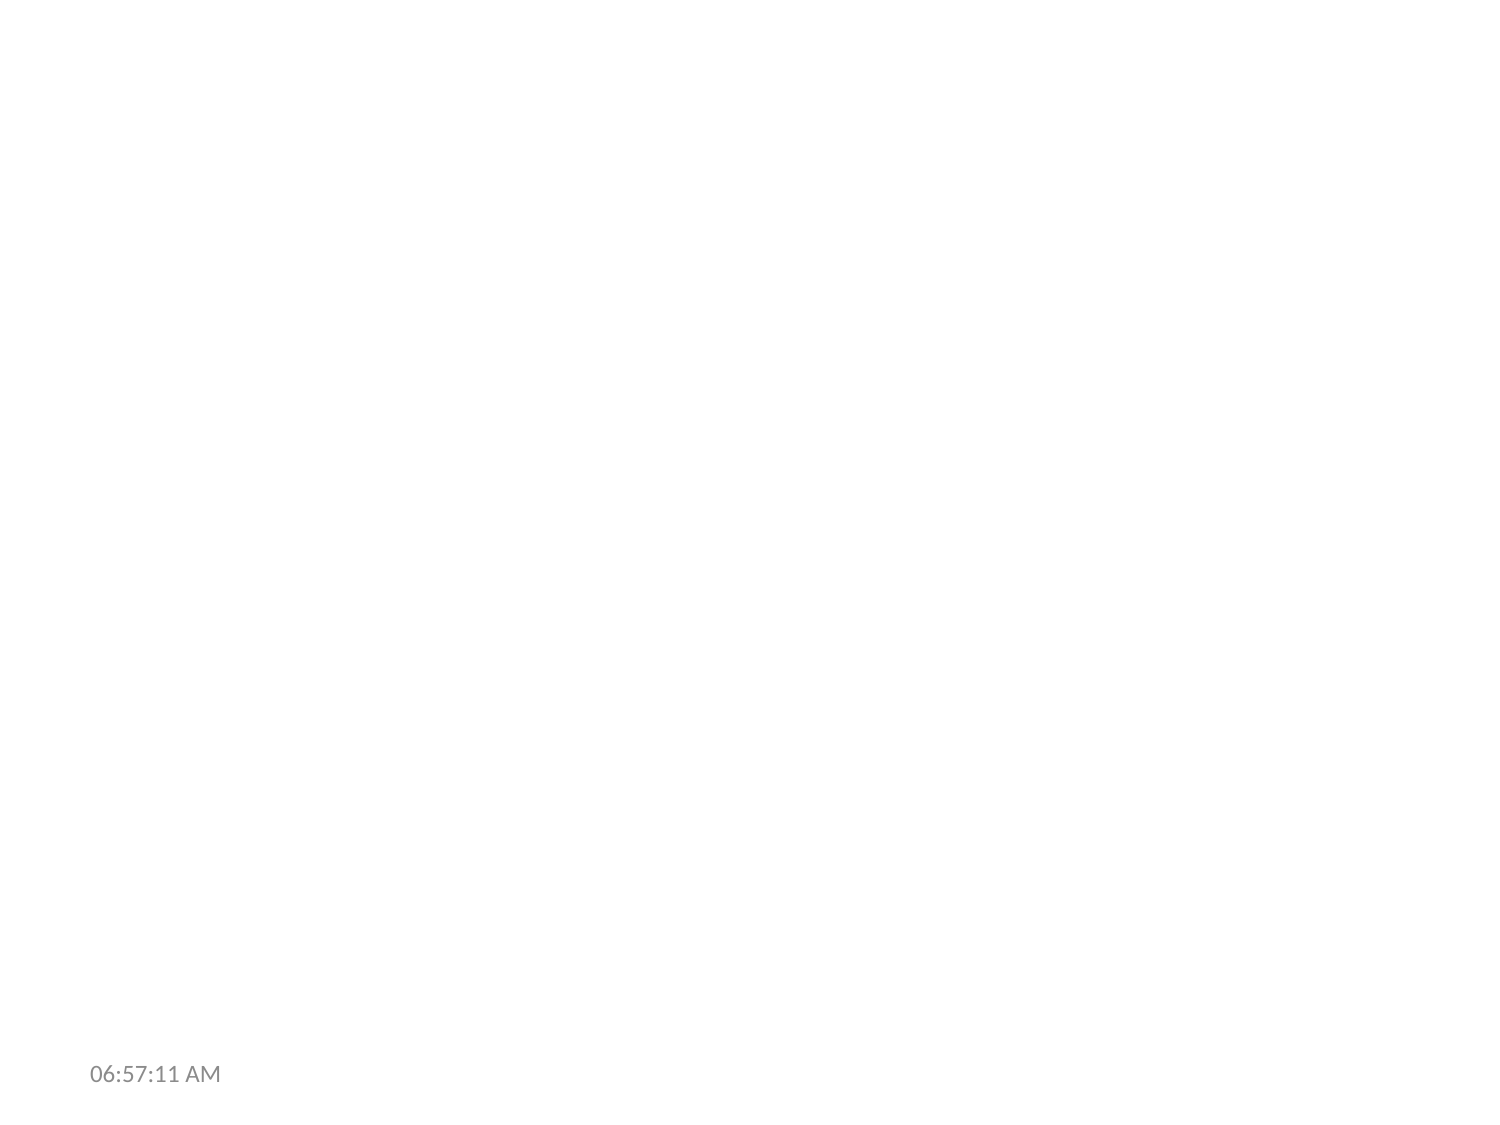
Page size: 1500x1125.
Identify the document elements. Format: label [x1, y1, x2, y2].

slide_number [75, 1042, 425, 1103]
